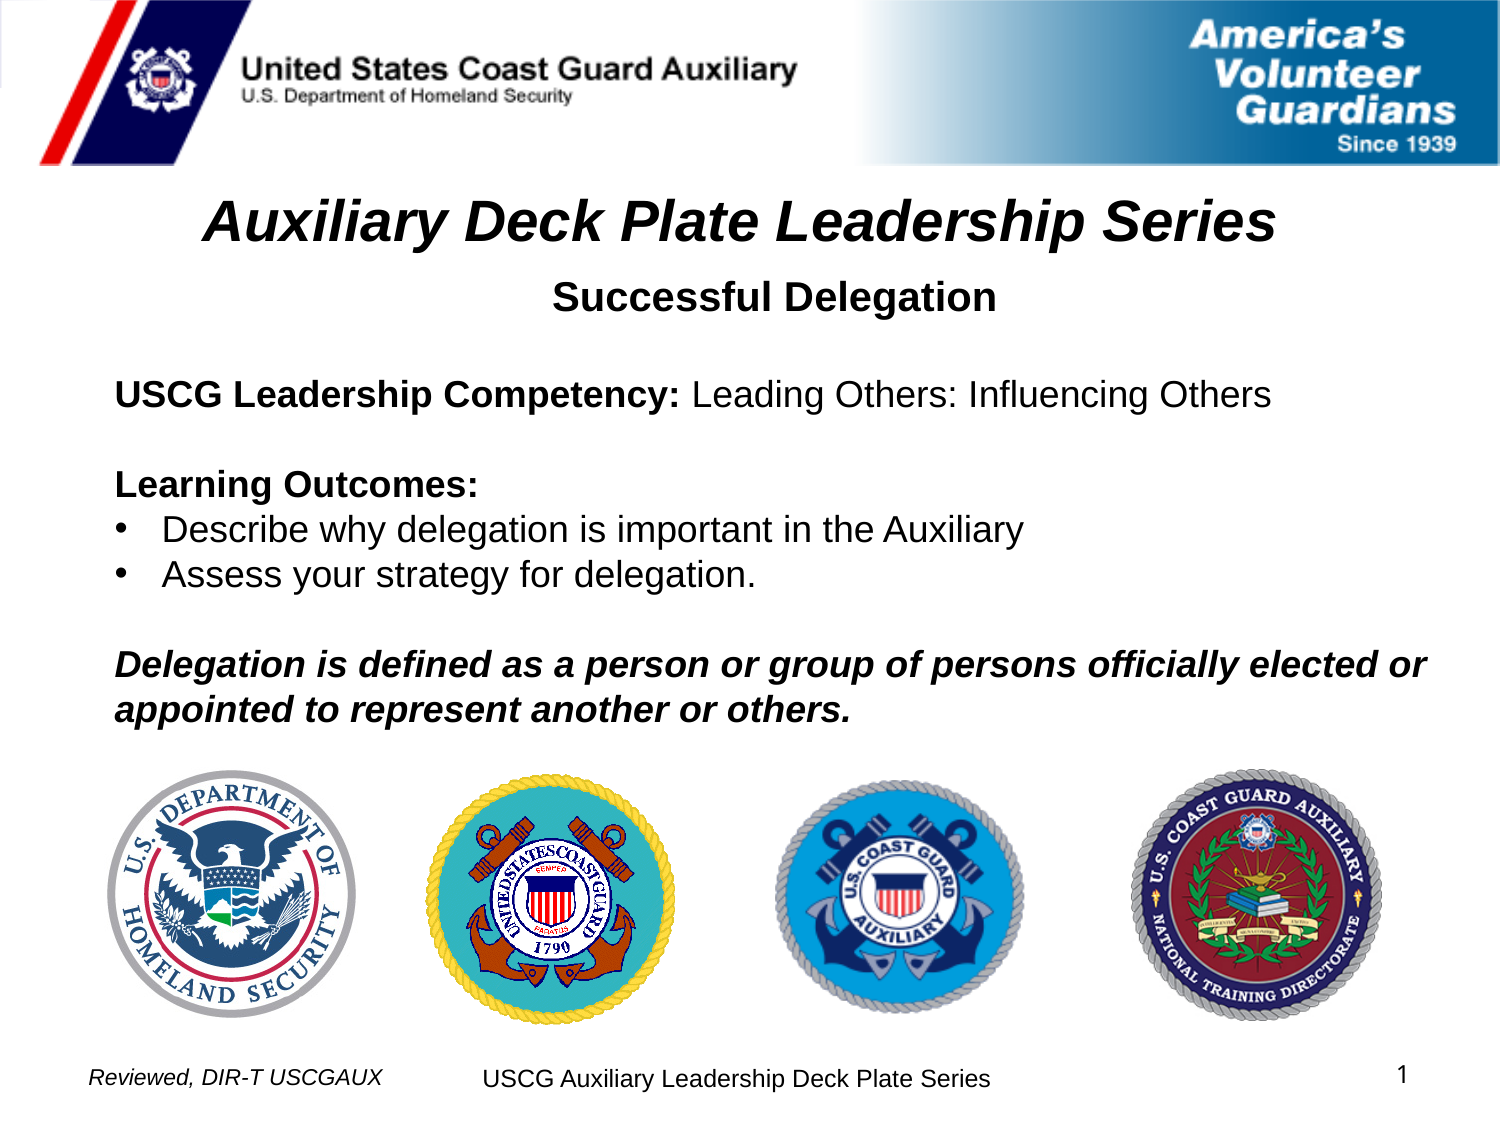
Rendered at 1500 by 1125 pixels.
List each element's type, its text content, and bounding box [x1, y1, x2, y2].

title Auxiliary Deck Plate Leadership Series [75, 174, 1407, 300]
picture [0, 0, 1500, 166]
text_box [24, 687, 438, 1101]
picture [774, 779, 1026, 1015]
picture [1130, 769, 1382, 1021]
footer USCG Auxiliary Leadership Deck Plate Series [441, 1025, 1050, 1100]
text_box Successful Delegation USCG Leadership Competency: Leading Others: Influencing Others Learning Outcomes: Describe why delegation is important in the Auxiliary Assess your strategy for delegation. Delegation is defined as a person or group of persons officially elected or appointed to represent another or others. [99, 262, 1450, 738]
picture [424, 774, 676, 1026]
slide_number 1 [1074, 1025, 1425, 1100]
